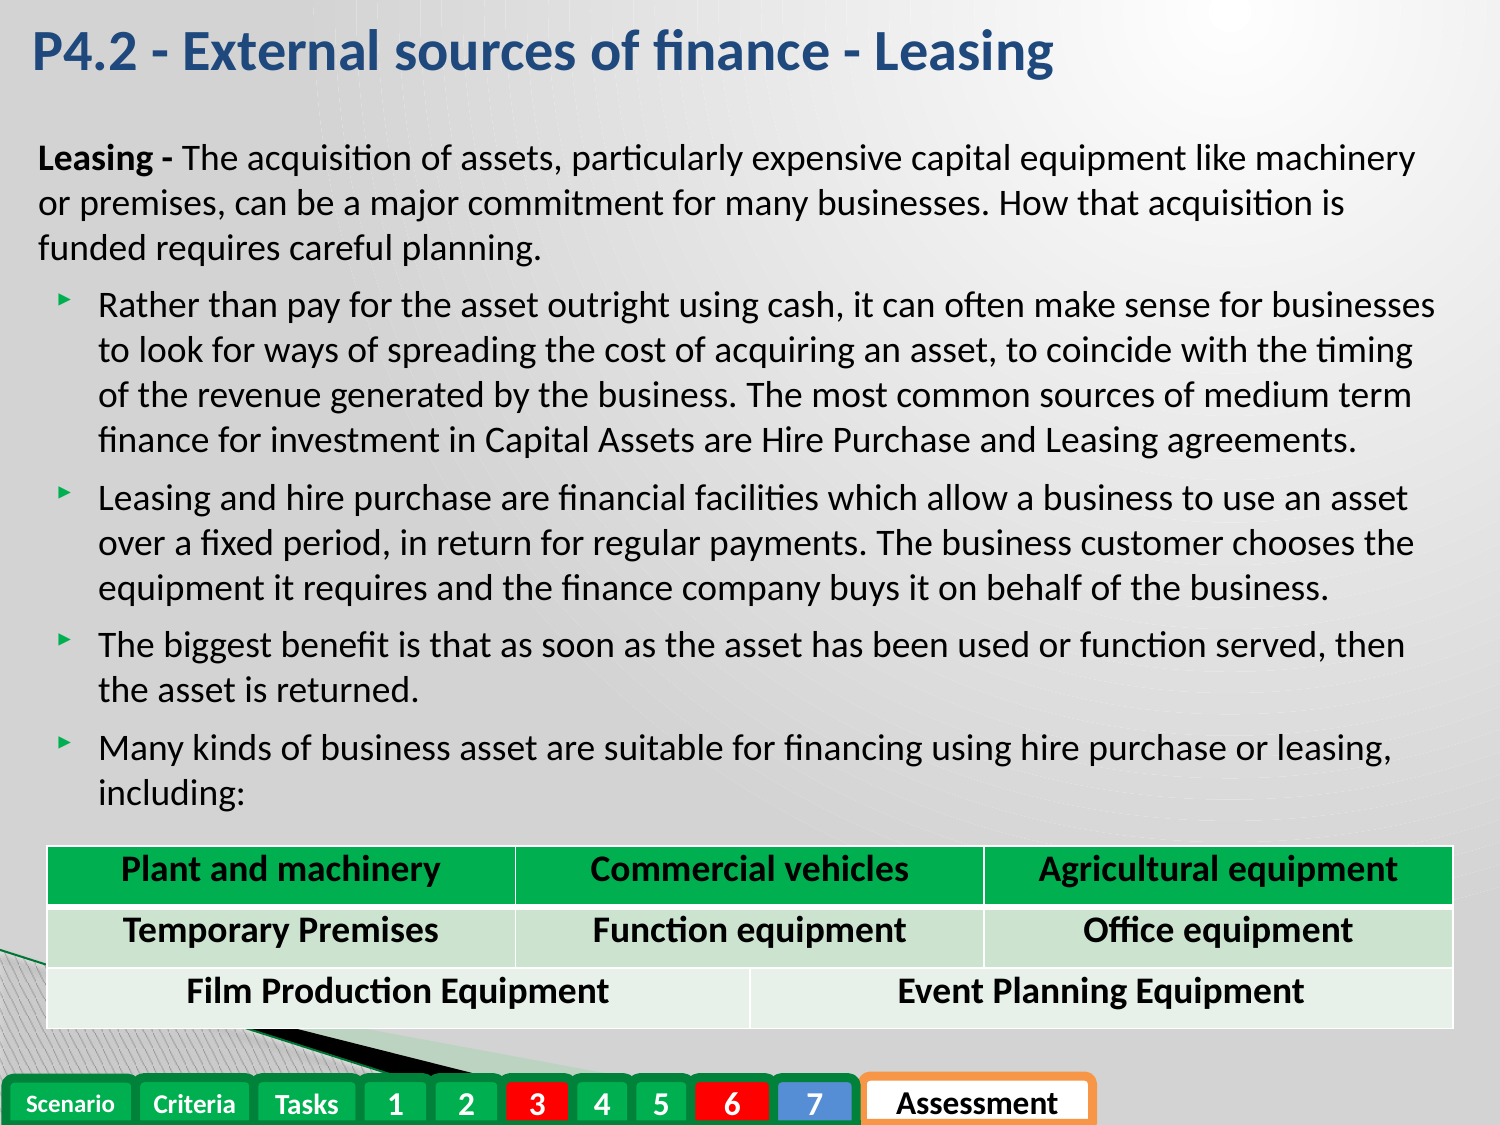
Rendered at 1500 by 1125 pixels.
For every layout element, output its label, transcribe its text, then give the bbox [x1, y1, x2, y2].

table_header Plant and machinery [48, 847, 515, 904]
table_cell Office equipment [985, 910, 1452, 967]
table_header Agricultural equipment [985, 847, 1452, 904]
table_cell Temporary Premises [48, 910, 515, 967]
title P4.2 - External sources of finance - Leasing [17, 19, 1489, 94]
list Leasing - The acquisition of assets, particularly expensive capital equipment like machinery or premises, can be a major commitment for many businesses. How that acquisition is funded requires careful planning. Rather than pay for the asset outright using cash, it can often make sense for businesses to look for ways of spreading the cost of acquiring an asset, to coincide with the timing of the revenue generated by the business. The most common sources of medium term finance for investment in Capital Assets are Hire Purchase and Leasing agreements. Leasing and hire purchase are financial facilities which allow a business to use an asset over a fixed period, in return for regular payments. The business customer chooses the equipment it requires and the finance company buys it on behalf of the business. The biggest benefit is that as soon as the asset has been used or function served, then the asset is returned. Many kinds of business asset are suitable for financing using hire purchase or leasing, including: [23, 125, 1465, 1005]
table_header Commercial vehicles [516, 847, 983, 904]
table_cell Function equipment [516, 910, 983, 967]
table_cell Film Production Equipment [48, 969, 749, 1028]
table_cell Event Planning Equipment [751, 969, 1452, 1028]
